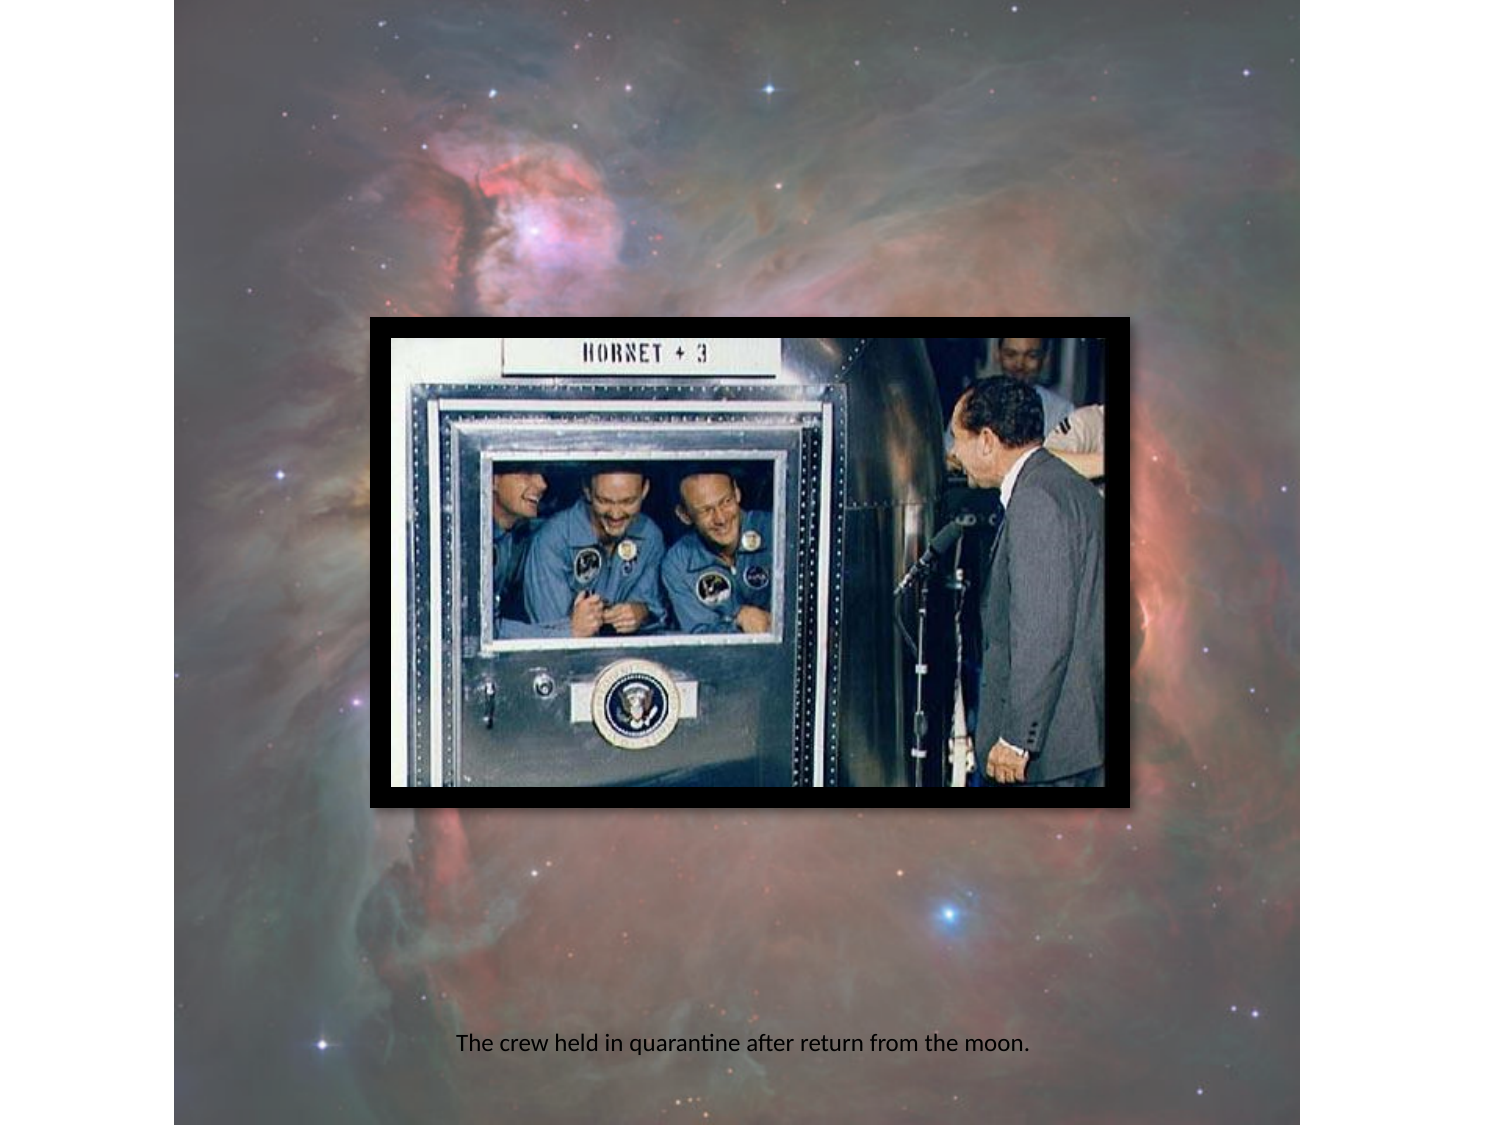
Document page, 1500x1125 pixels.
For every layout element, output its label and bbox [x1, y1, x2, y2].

picture [174, 0, 1301, 1125]
